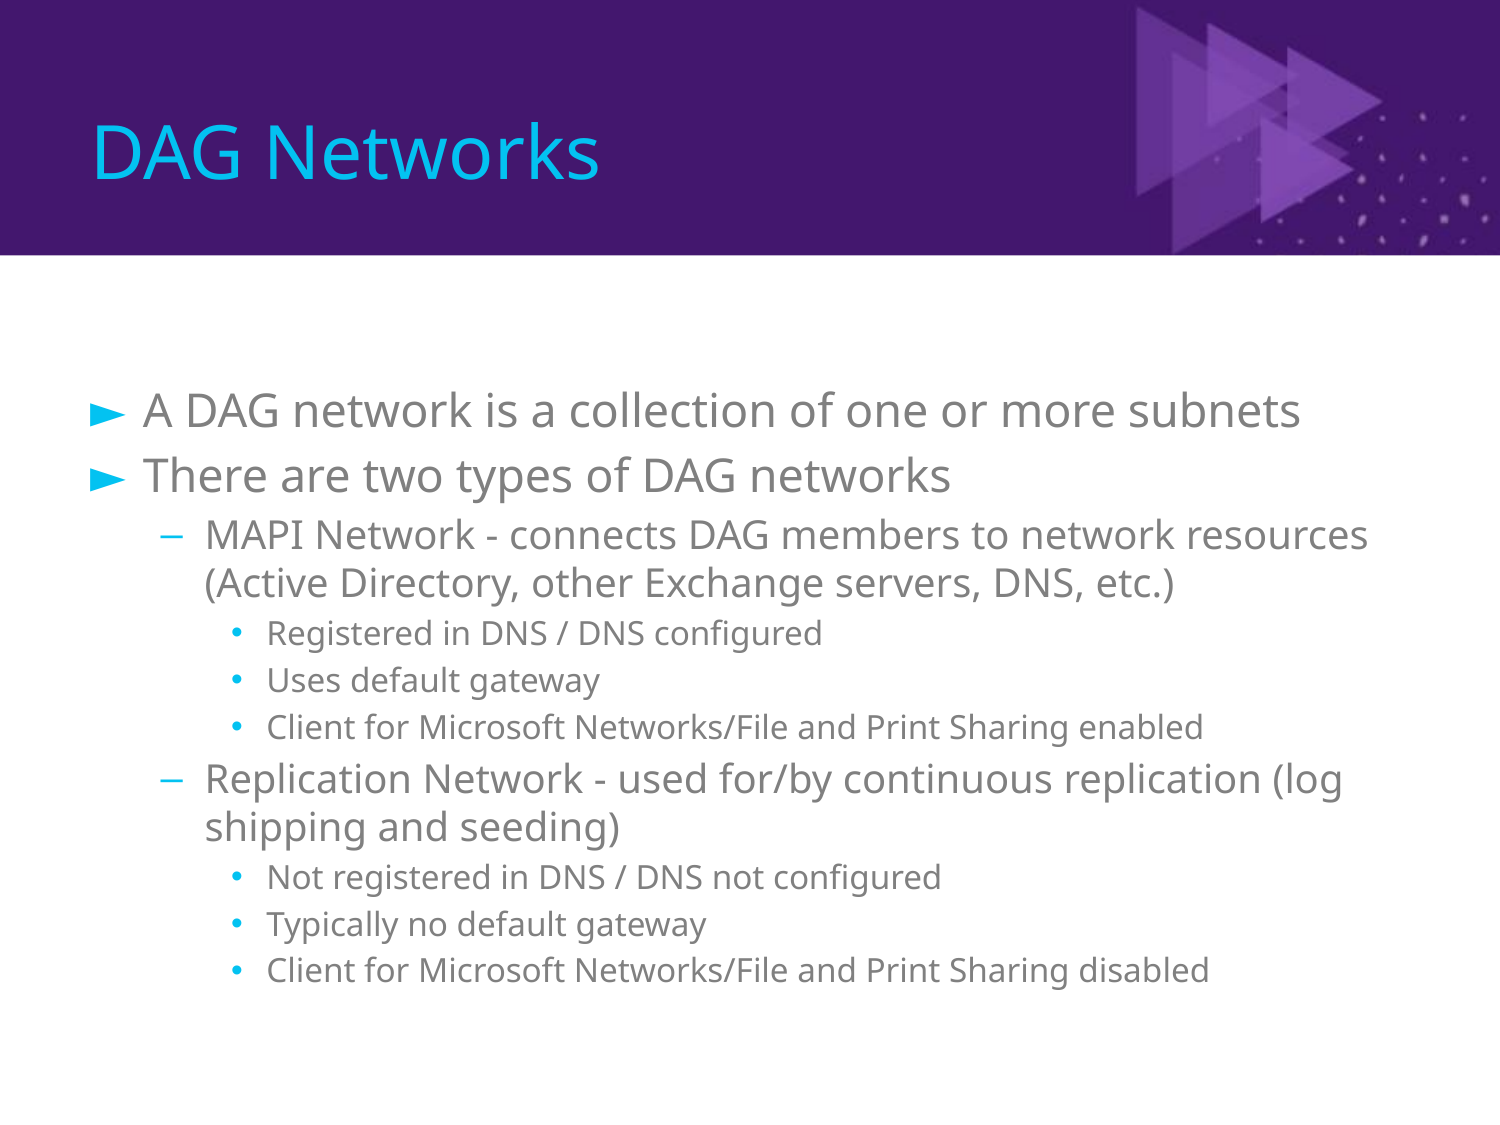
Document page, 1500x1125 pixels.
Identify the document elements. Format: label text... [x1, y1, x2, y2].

picture [0, 0, 1500, 255]
title DAG Networks [75, 56, 1425, 244]
list A DAG network is a collection of one or more subnets There are two types of DAG networks MAPI Network - connects DAG members to network resources (Active Directory, other Exchange servers, DNS, etc.) Registered in DNS / DNS configured Uses default gateway Client for Microsoft Networks/File and Print Sharing enabled Replication Network - used for/by continuous replication (log shipping and seeding) Not registered in DNS / DNS not configured Typically no default gateway Client for Microsoft Networks/File and Print Sharing disabled [75, 373, 1425, 1005]
